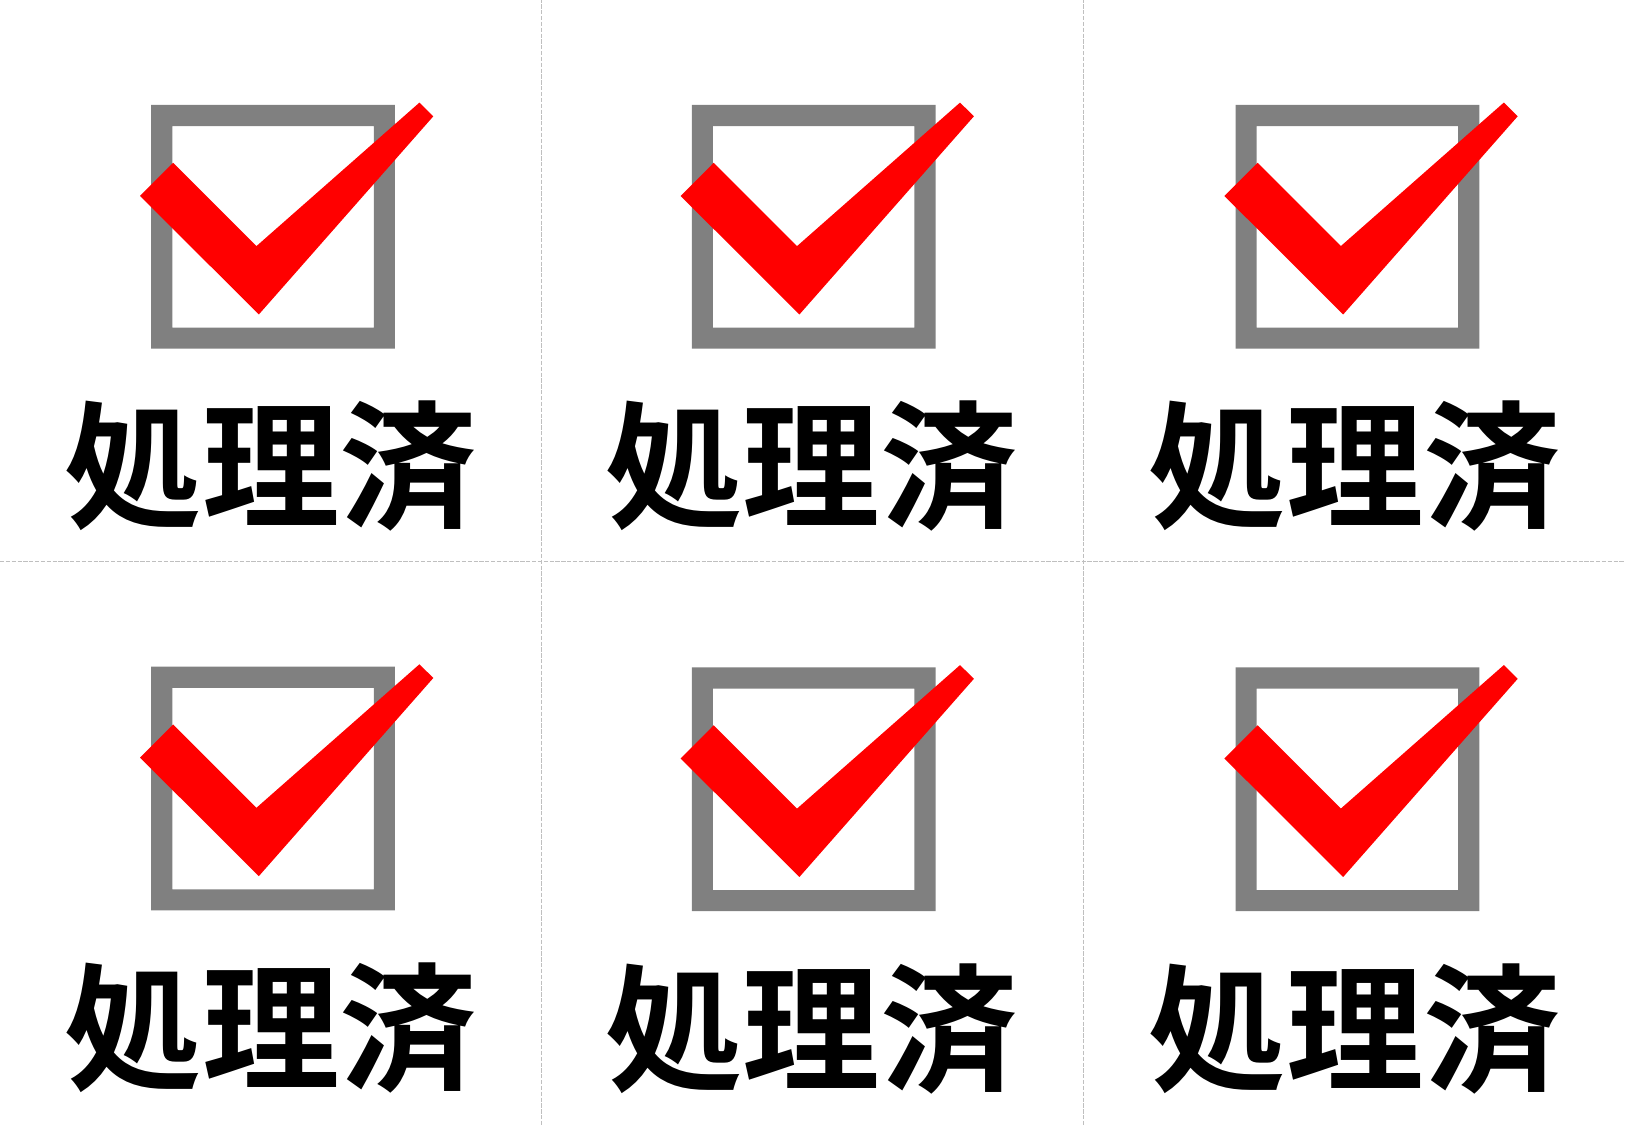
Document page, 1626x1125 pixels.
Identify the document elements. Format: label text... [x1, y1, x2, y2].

text_box 処理済 [64, 941, 478, 1107]
text_box 処理済 [64, 379, 478, 545]
text_box 処理済 [1148, 379, 1562, 545]
text_box 処理済 [605, 379, 1018, 545]
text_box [139, 664, 434, 911]
text_box 処理済 [605, 942, 1018, 1108]
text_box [139, 102, 434, 349]
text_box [1224, 102, 1518, 349]
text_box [1224, 665, 1518, 912]
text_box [680, 102, 974, 349]
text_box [680, 665, 974, 912]
text_box 処理済 [1148, 942, 1562, 1108]
